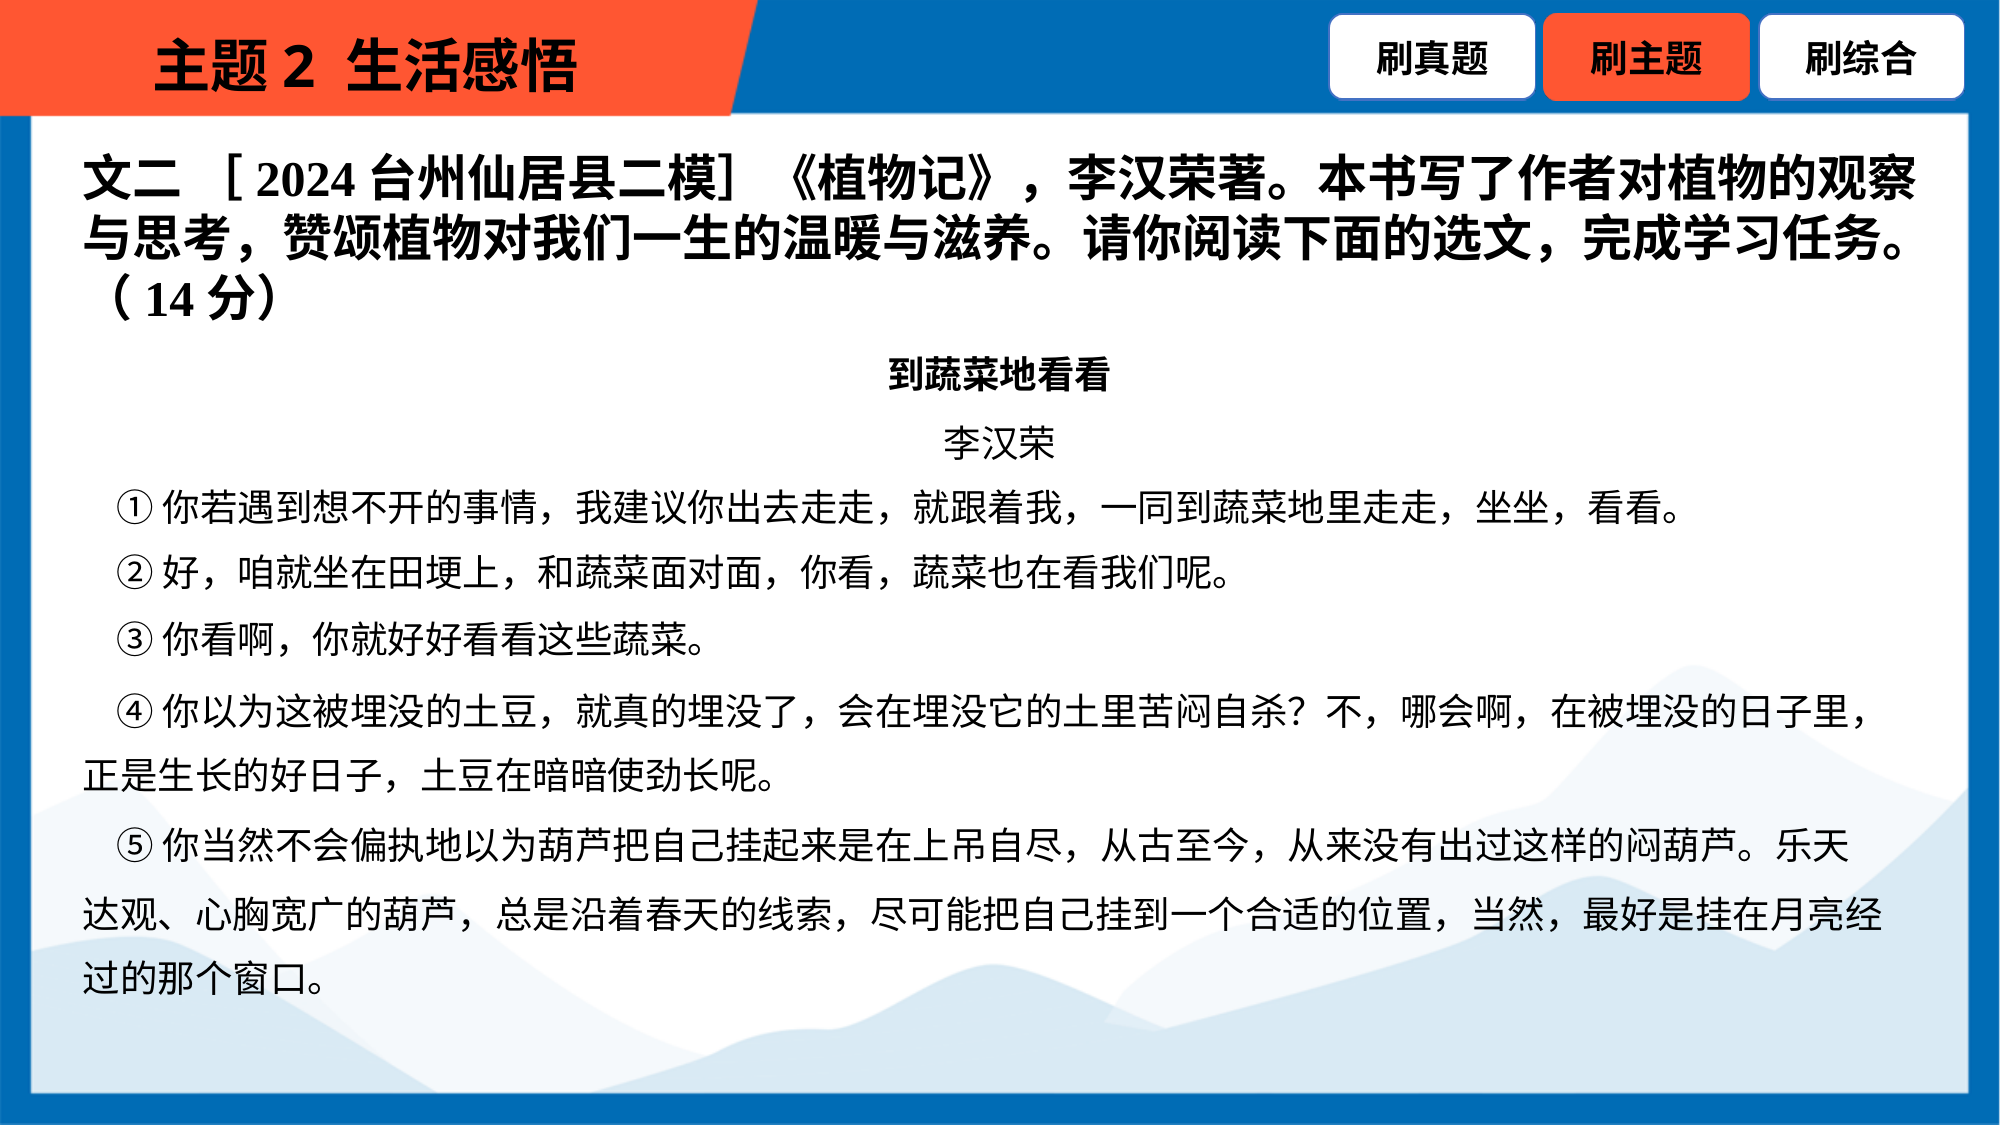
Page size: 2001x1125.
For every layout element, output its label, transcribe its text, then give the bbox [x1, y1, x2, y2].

text_box 到蔬菜地看看 李汉荣 ①你若遇到想不开的事情，我建议你出去走走，就跟着我，一同到蔬菜地里走走，坐坐，看看。 [82, 327, 1917, 523]
picture [0, 0, 2000, 1125]
text_box ③你看啊，你就好好看看这些蔬菜。 [82, 596, 1917, 654]
text_box ②好，咱就坐在田埂上，和蔬菜面对面，你看，蔬菜也在看我们呢。 [82, 529, 1917, 588]
text_box ⑤你当然不会偏执地以为葫芦把自己挂起来是在上吊自尽，从古至今，从来没有出过这样的闷葫芦。乐天 达观、心胸宽广的葫芦，总是沿着春天的线索，尽可能把自己挂到一个合适的位置，当然，最好是挂在月亮经 过的那个窗口。 [82, 798, 1917, 994]
text_box 文二 ［2024台州仙居县二模］《植物记》，李汉荣著。本书写了作者对植物的观察 与思考，赞颂植物对我们一生的温暖与滋养。请你阅读下面的选文，完成学习任务。 （14分） [82, 146, 1917, 327]
text_box ④你以为这被埋没的土豆，就真的埋没了，会在埋没它的土里苦闷自杀？不，哪会啊，在被埋没的日子里， 正是生长的好日子，土豆在暗暗使劲长呢。 [82, 663, 1917, 791]
